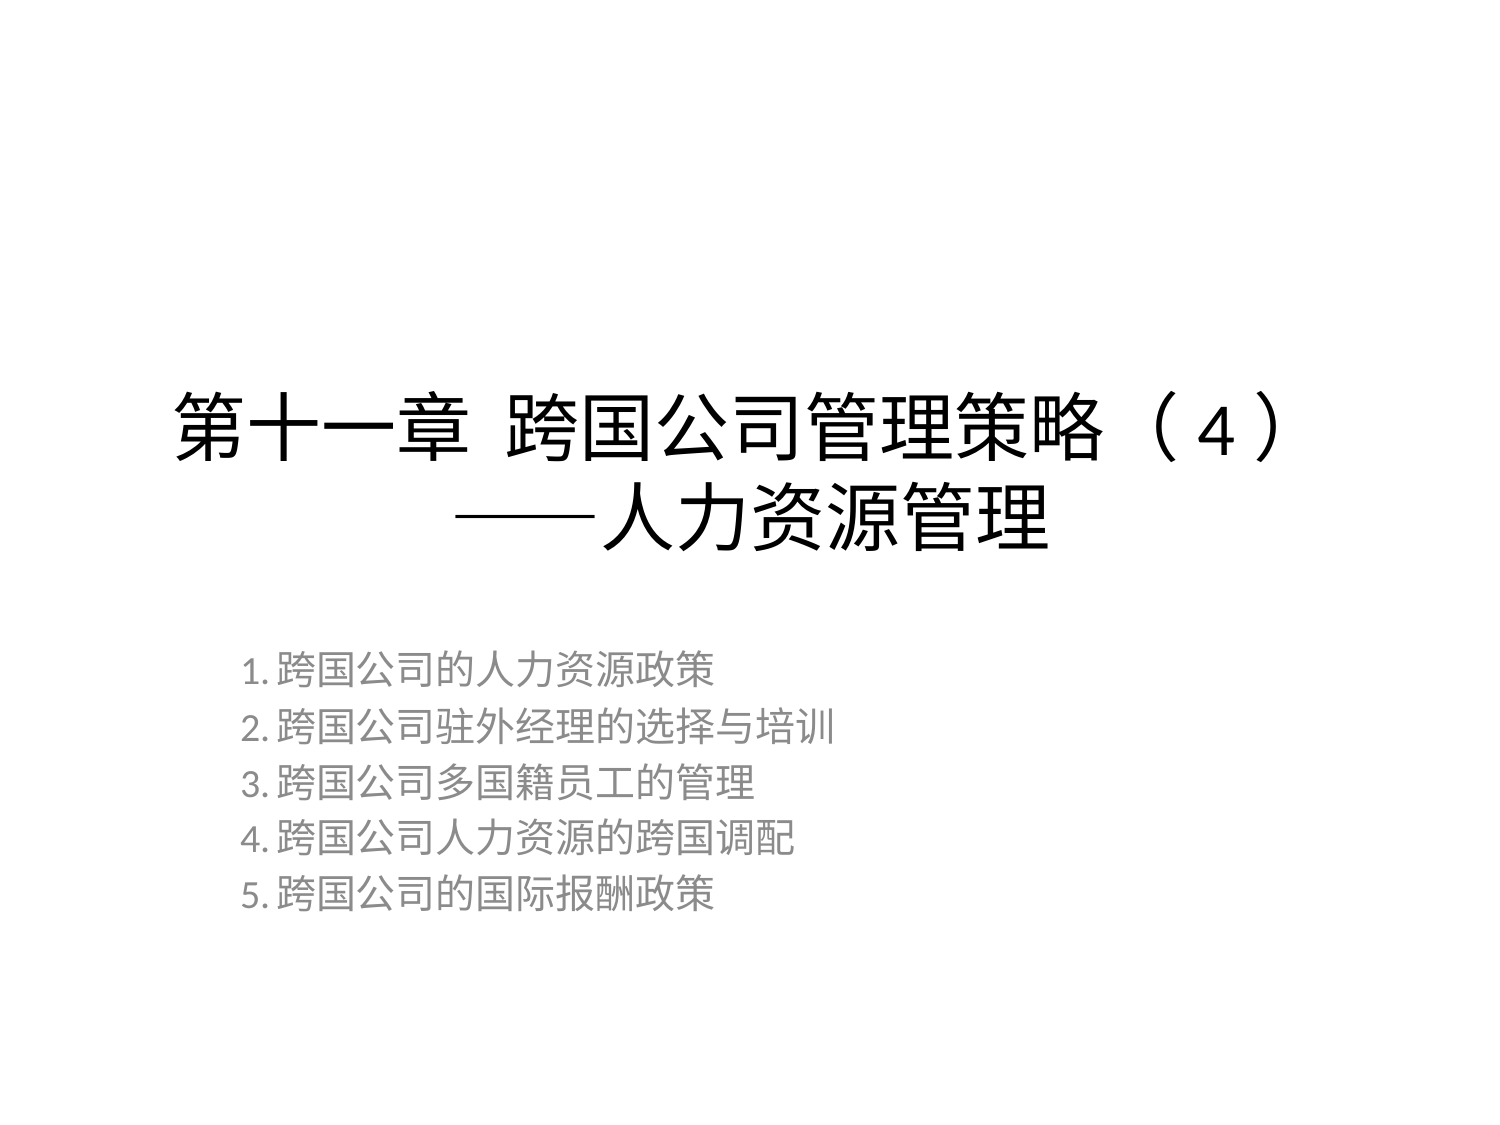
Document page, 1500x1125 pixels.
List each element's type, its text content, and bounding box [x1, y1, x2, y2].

title 第十一章 跨国公司管理策略（4） ——人力资源管理 [112, 349, 1388, 591]
subtitle 1.跨国公司的人力资源政策 2.跨国公司驻外经理的选择与培训 3.跨国公司多国籍员工的管理 4.跨国公司人力资源的跨国调配 5.跨国公司的国际报酬政策 [225, 637, 1275, 925]
